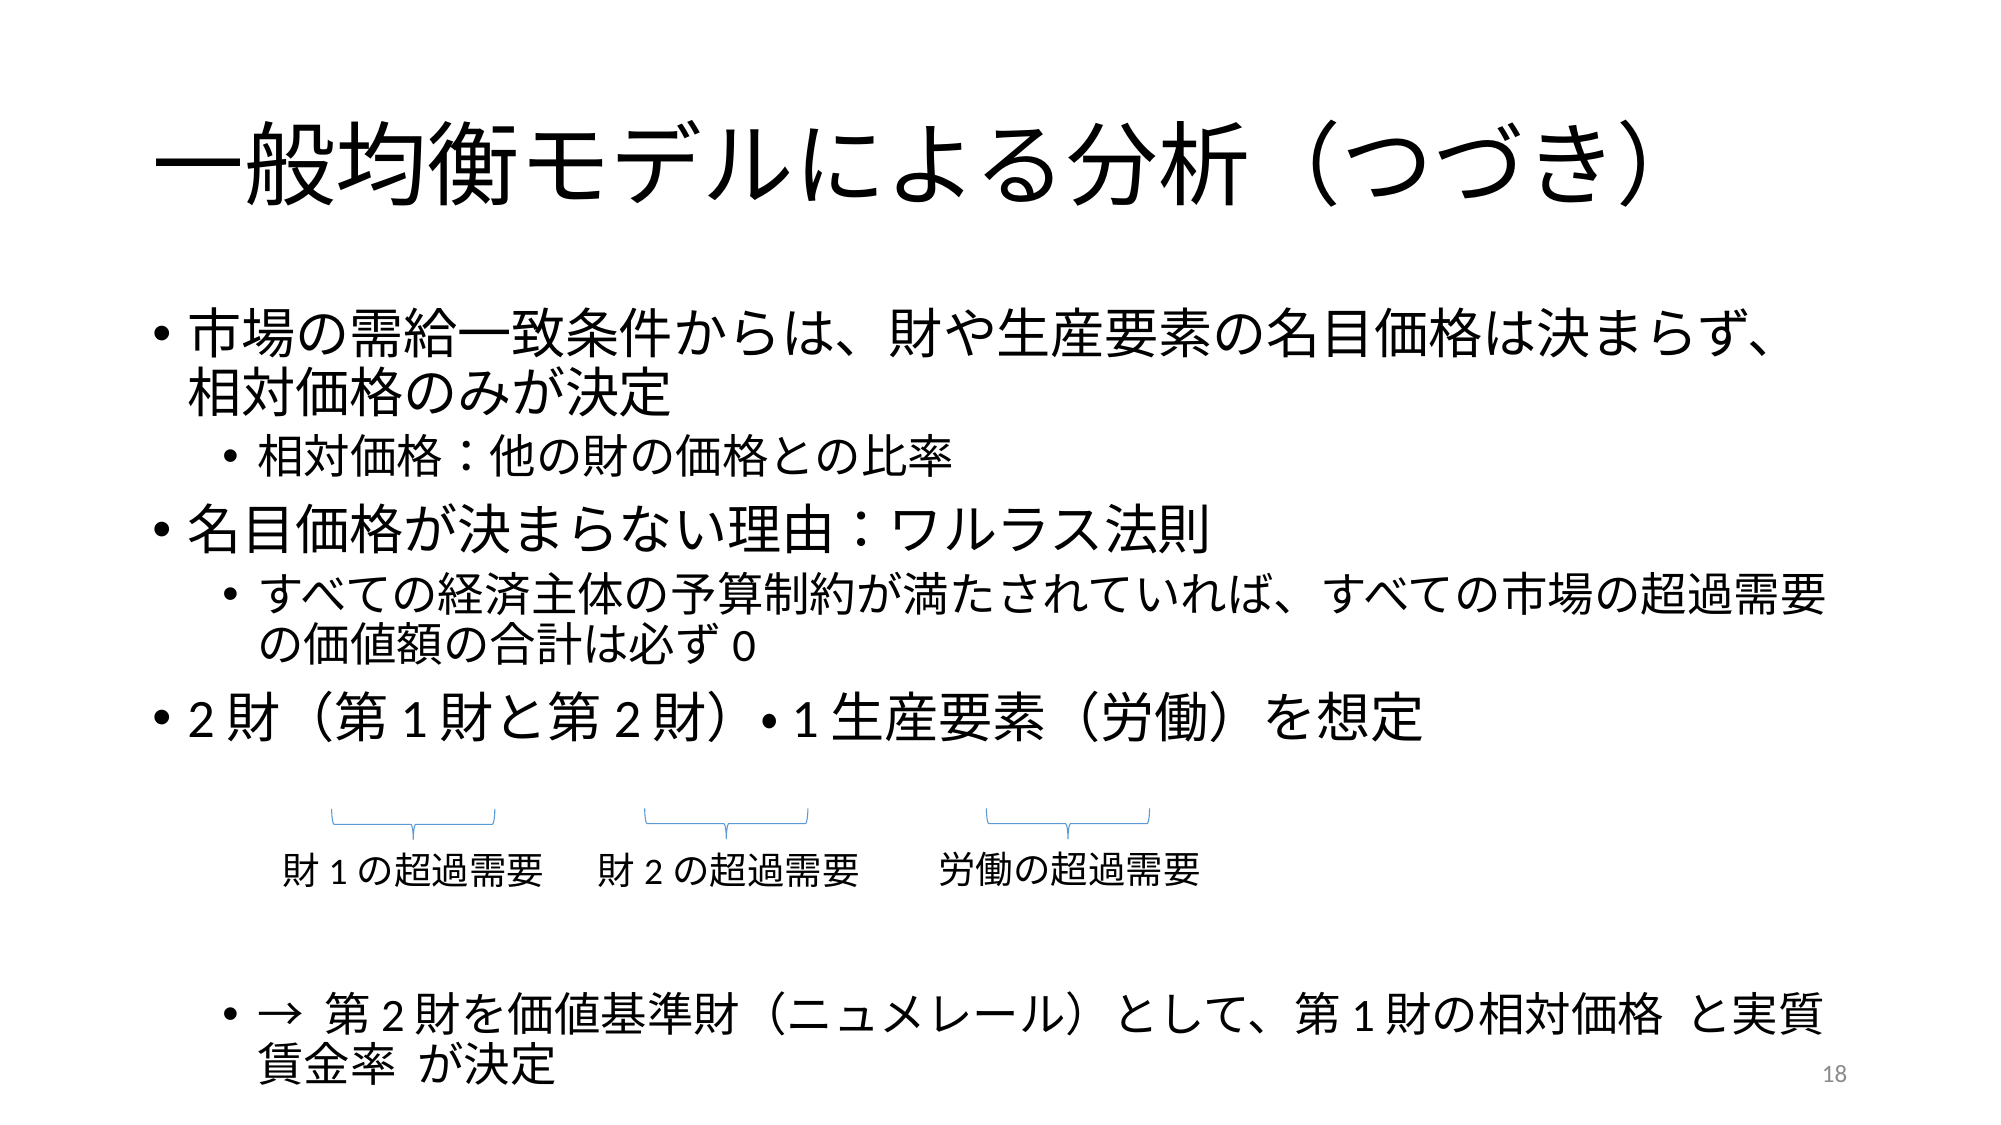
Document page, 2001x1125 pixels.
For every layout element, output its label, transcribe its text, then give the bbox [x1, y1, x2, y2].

slide_number 18 [1412, 1042, 1863, 1103]
text_box 労働の超過需要 [923, 838, 1216, 899]
text_box 財2の超過需要 [582, 839, 875, 900]
text_box 財1の超過需要 [267, 839, 559, 900]
text_box [644, 808, 809, 840]
text_box [331, 808, 496, 840]
title 一般均衡モデルによる分析（つづき） [137, 59, 1863, 278]
text_box [985, 808, 1151, 840]
